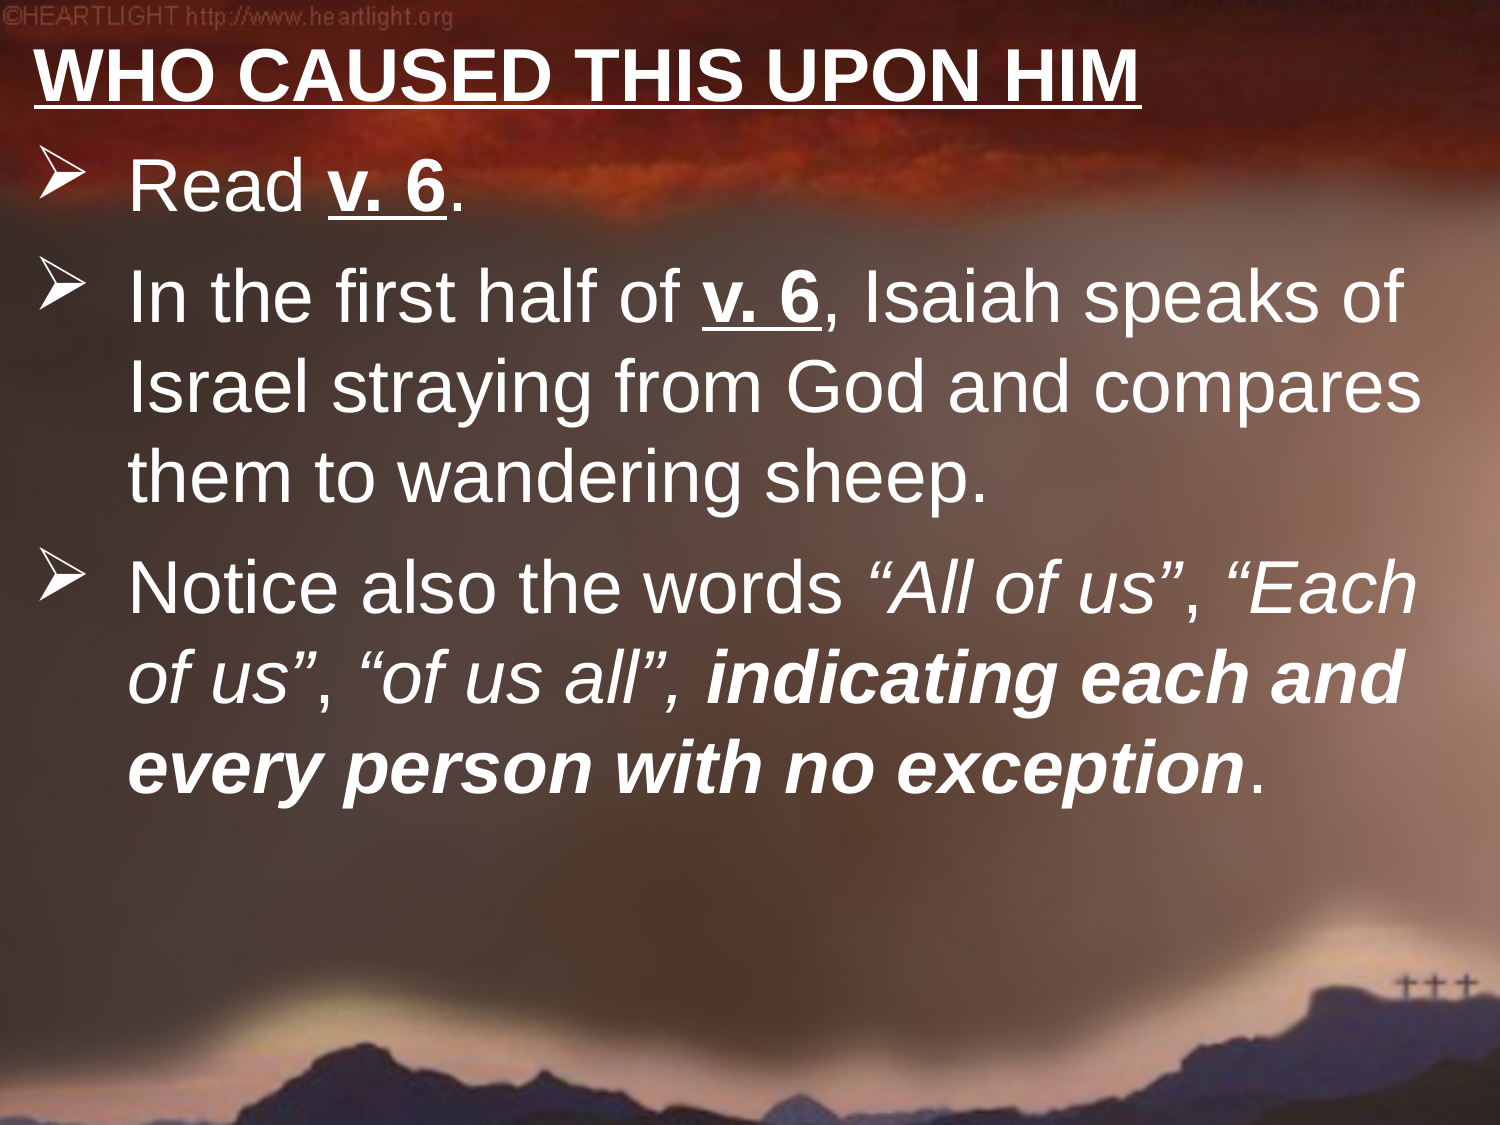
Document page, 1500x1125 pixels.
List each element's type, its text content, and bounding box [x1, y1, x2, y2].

subtitle Who caused this upon Him Read v. 6. In the first half of v. 6, Isaiah speaks of Israel straying from God and compares them to wandering sheep. Notice also the words “All of us”, “Each of us”, “of us all”, indicating each and every person with no exception. [18, 18, 1477, 1104]
picture [0, 0, 1500, 1125]
